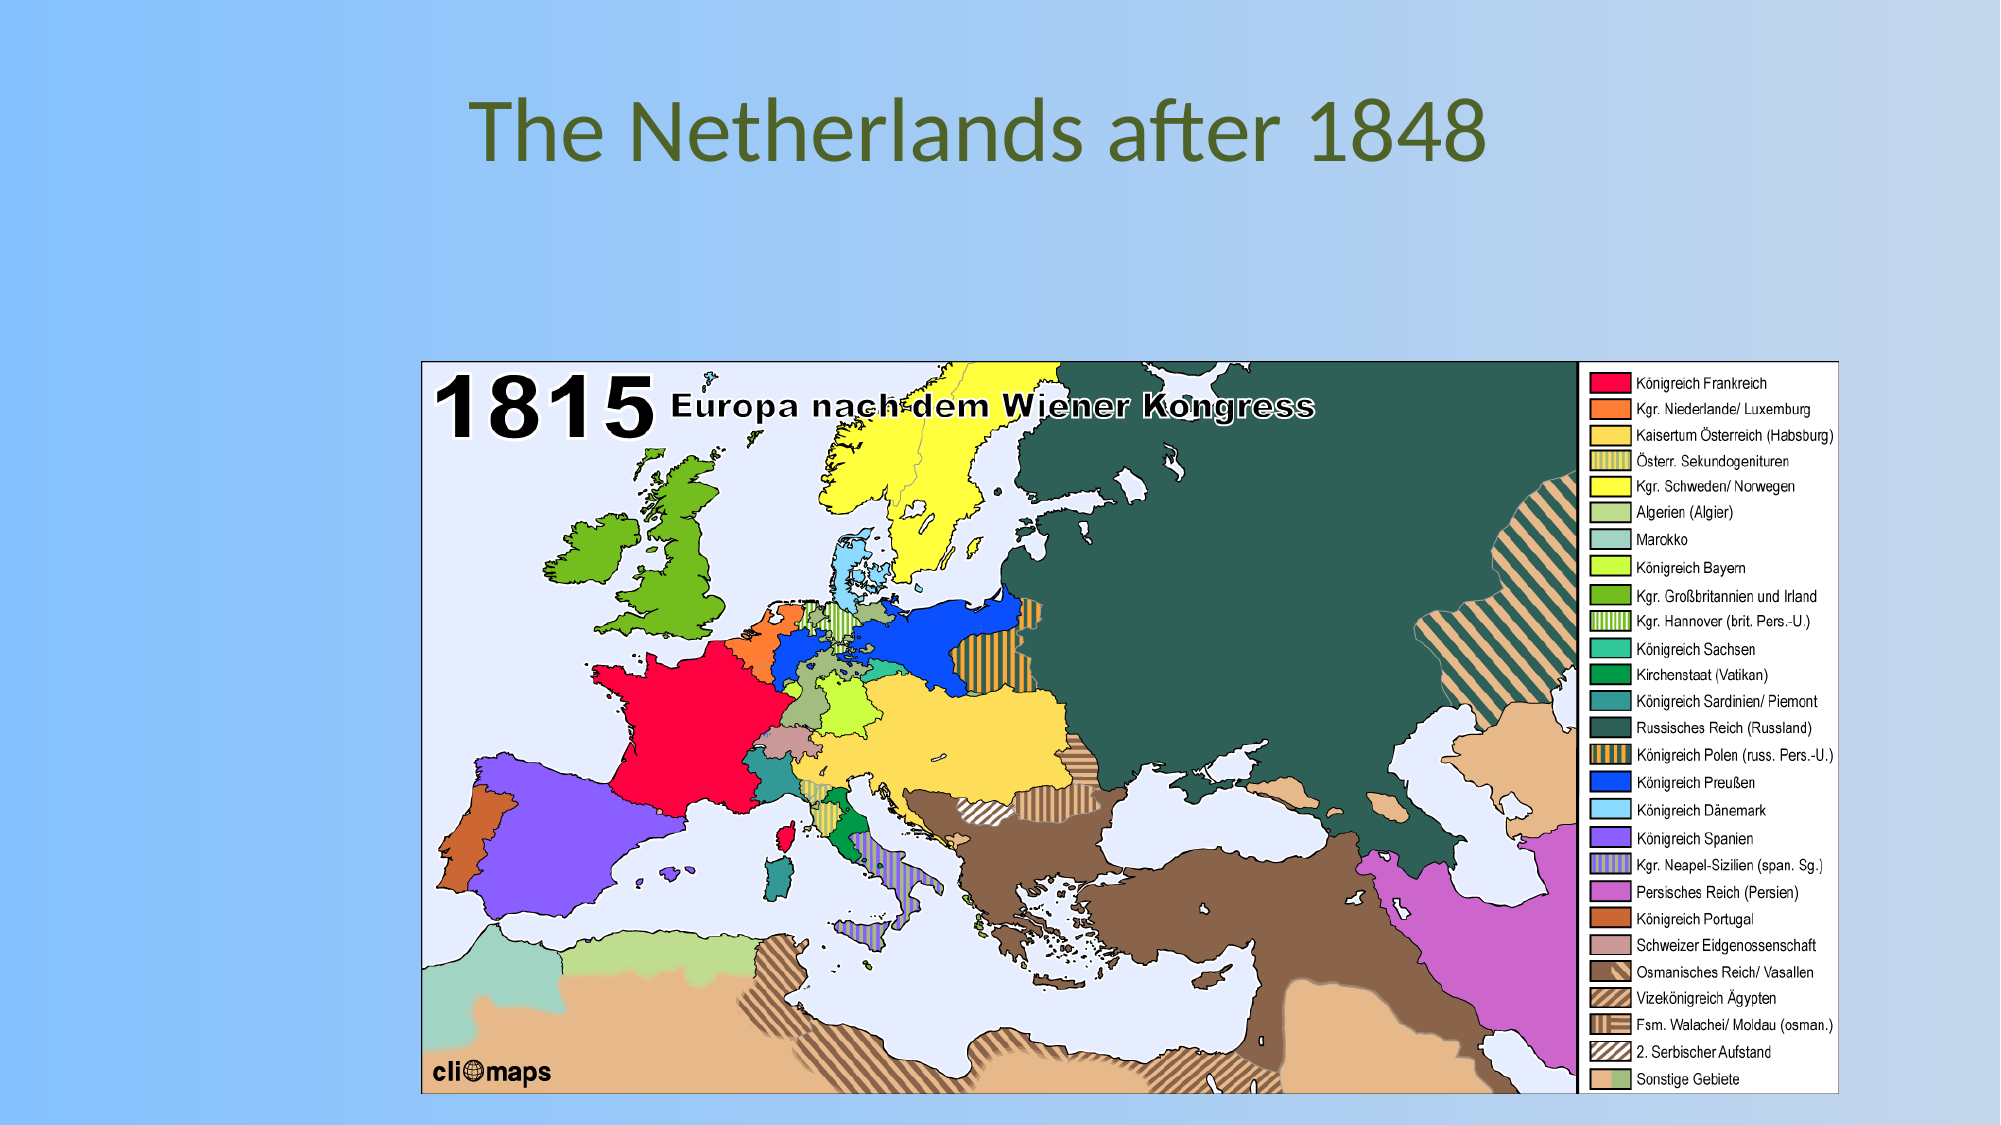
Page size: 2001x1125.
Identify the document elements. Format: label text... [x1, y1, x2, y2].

title The Netherlands after 1848 [0, 4, 1980, 246]
picture [420, 361, 1839, 1095]
